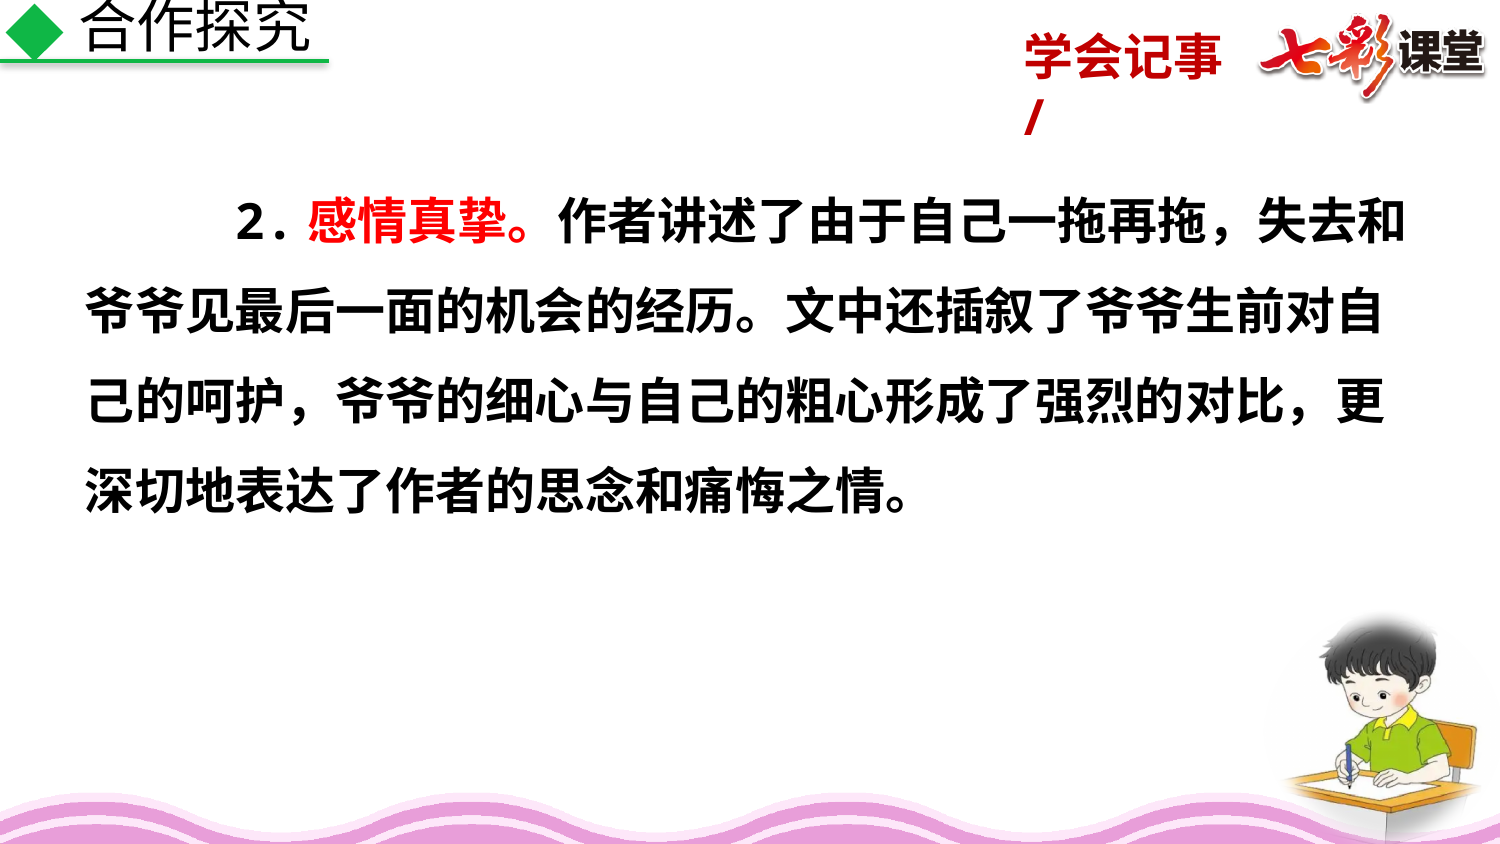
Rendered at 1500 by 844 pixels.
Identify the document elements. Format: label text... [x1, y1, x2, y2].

text_box 2.感情真挚。作者讲述了由于自己一拖再拖，失去和爷爷见最后一面的机会的经历。文中还插叙了爷爷生前对自己的呵护，爷爷的细心与自己的粗心形成了强烈的对比，更深切地表达了作者的思念和痛悔之情。 [70, 152, 1430, 528]
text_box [0, 0, 330, 68]
picture [0, 637, 1500, 844]
picture [1254, 8, 1491, 104]
